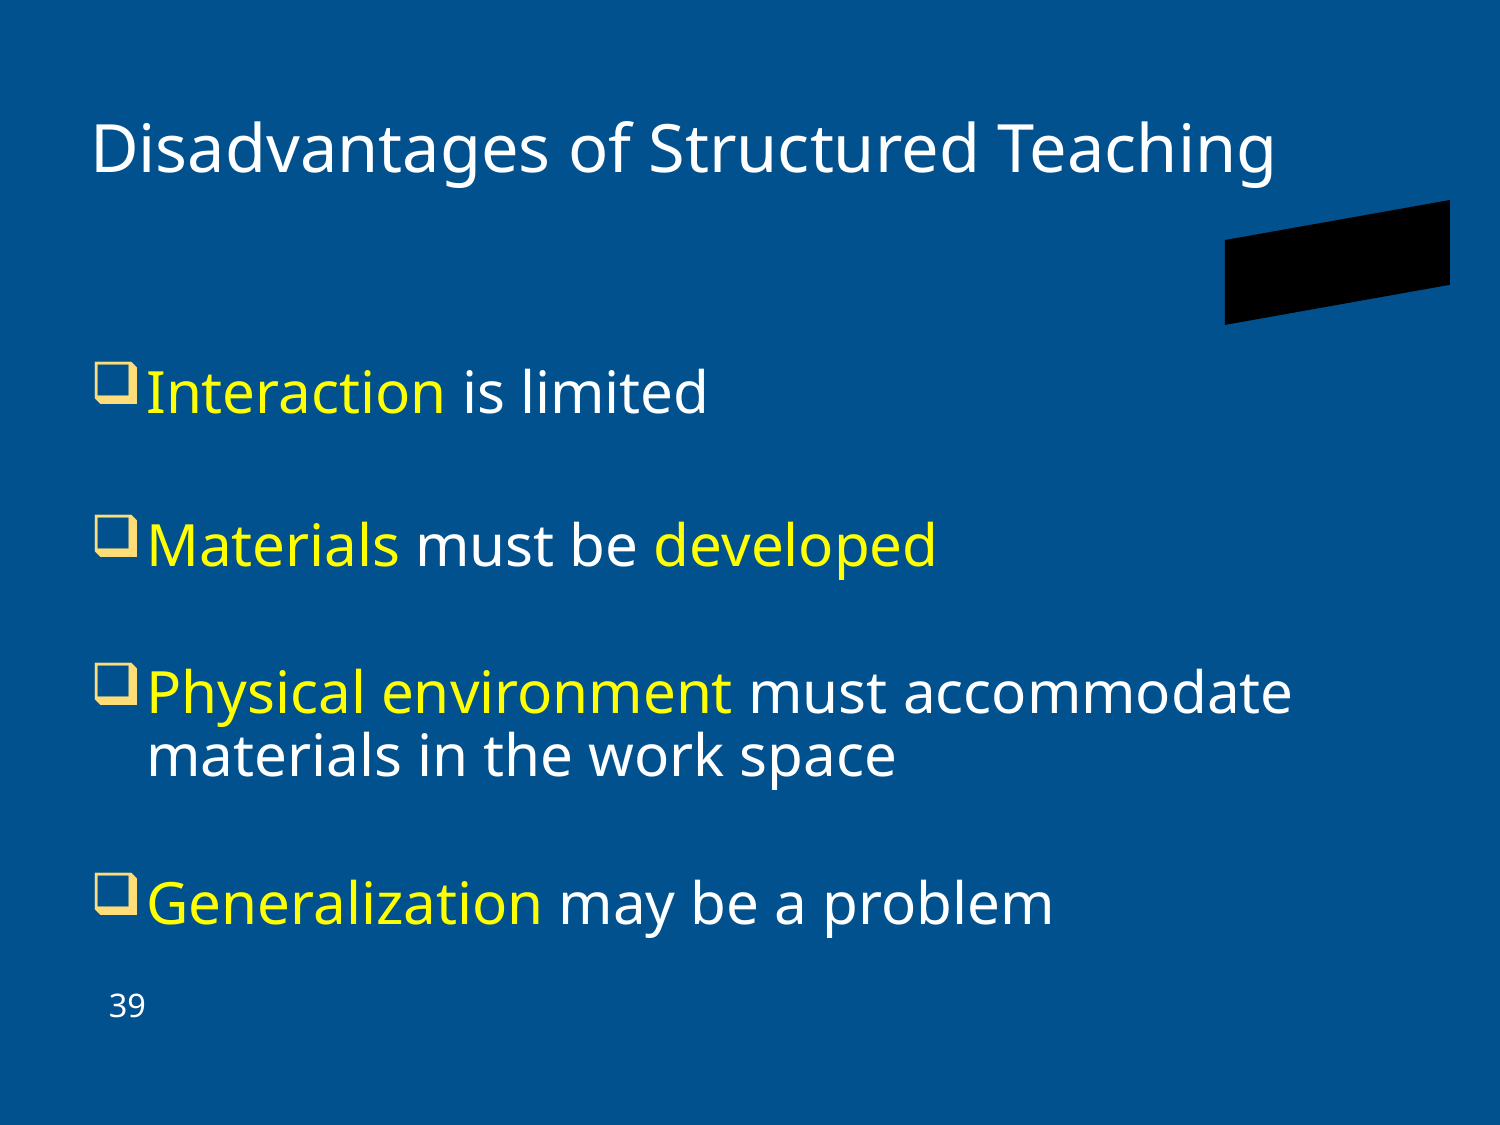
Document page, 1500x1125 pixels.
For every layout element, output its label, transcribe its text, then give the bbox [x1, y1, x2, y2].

list Interaction is limited Materials must be developed Physical environment must accommodate materials in the work space Generalization may be a problem [75, 287, 1425, 1013]
slide_number 39 [93, 976, 194, 1037]
title Disadvantages of Structured Teaching [75, 69, 1388, 222]
